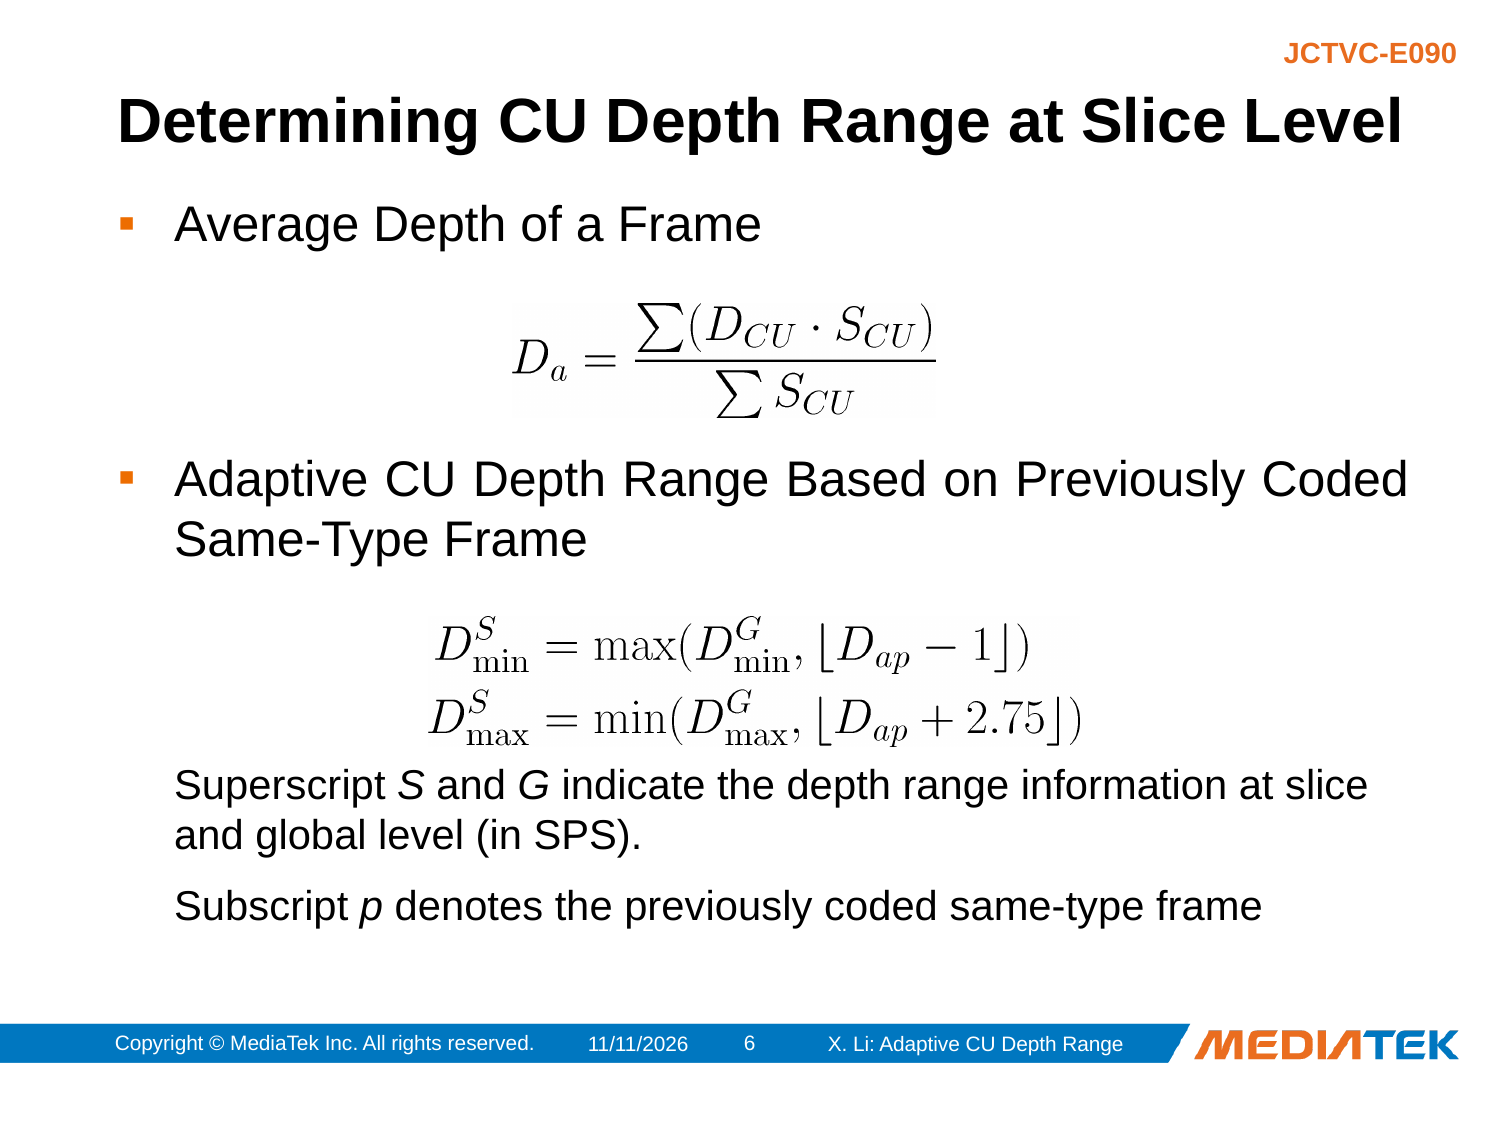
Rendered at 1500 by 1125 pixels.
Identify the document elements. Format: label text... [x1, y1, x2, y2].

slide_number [573, 1022, 711, 1090]
slide_number 5 [711, 1022, 789, 1090]
title Determining CU Depth Range at Slice Level [101, 62, 1425, 172]
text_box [510, 299, 938, 423]
footer Copyright © MediaTek Inc. All rights reserved. [99, 1022, 573, 1090]
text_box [426, 612, 1082, 751]
picture [789, 1023, 1459, 1063]
picture [0, 1023, 99, 1063]
list Average Depth of a Frame Adaptive CU Depth Range Based on Previously Coded Same-Type Frame Superscript S and G indicate the depth range information at slice and global level (in SPS). Subscript p denotes the previously coded same-type frame [102, 184, 1425, 998]
